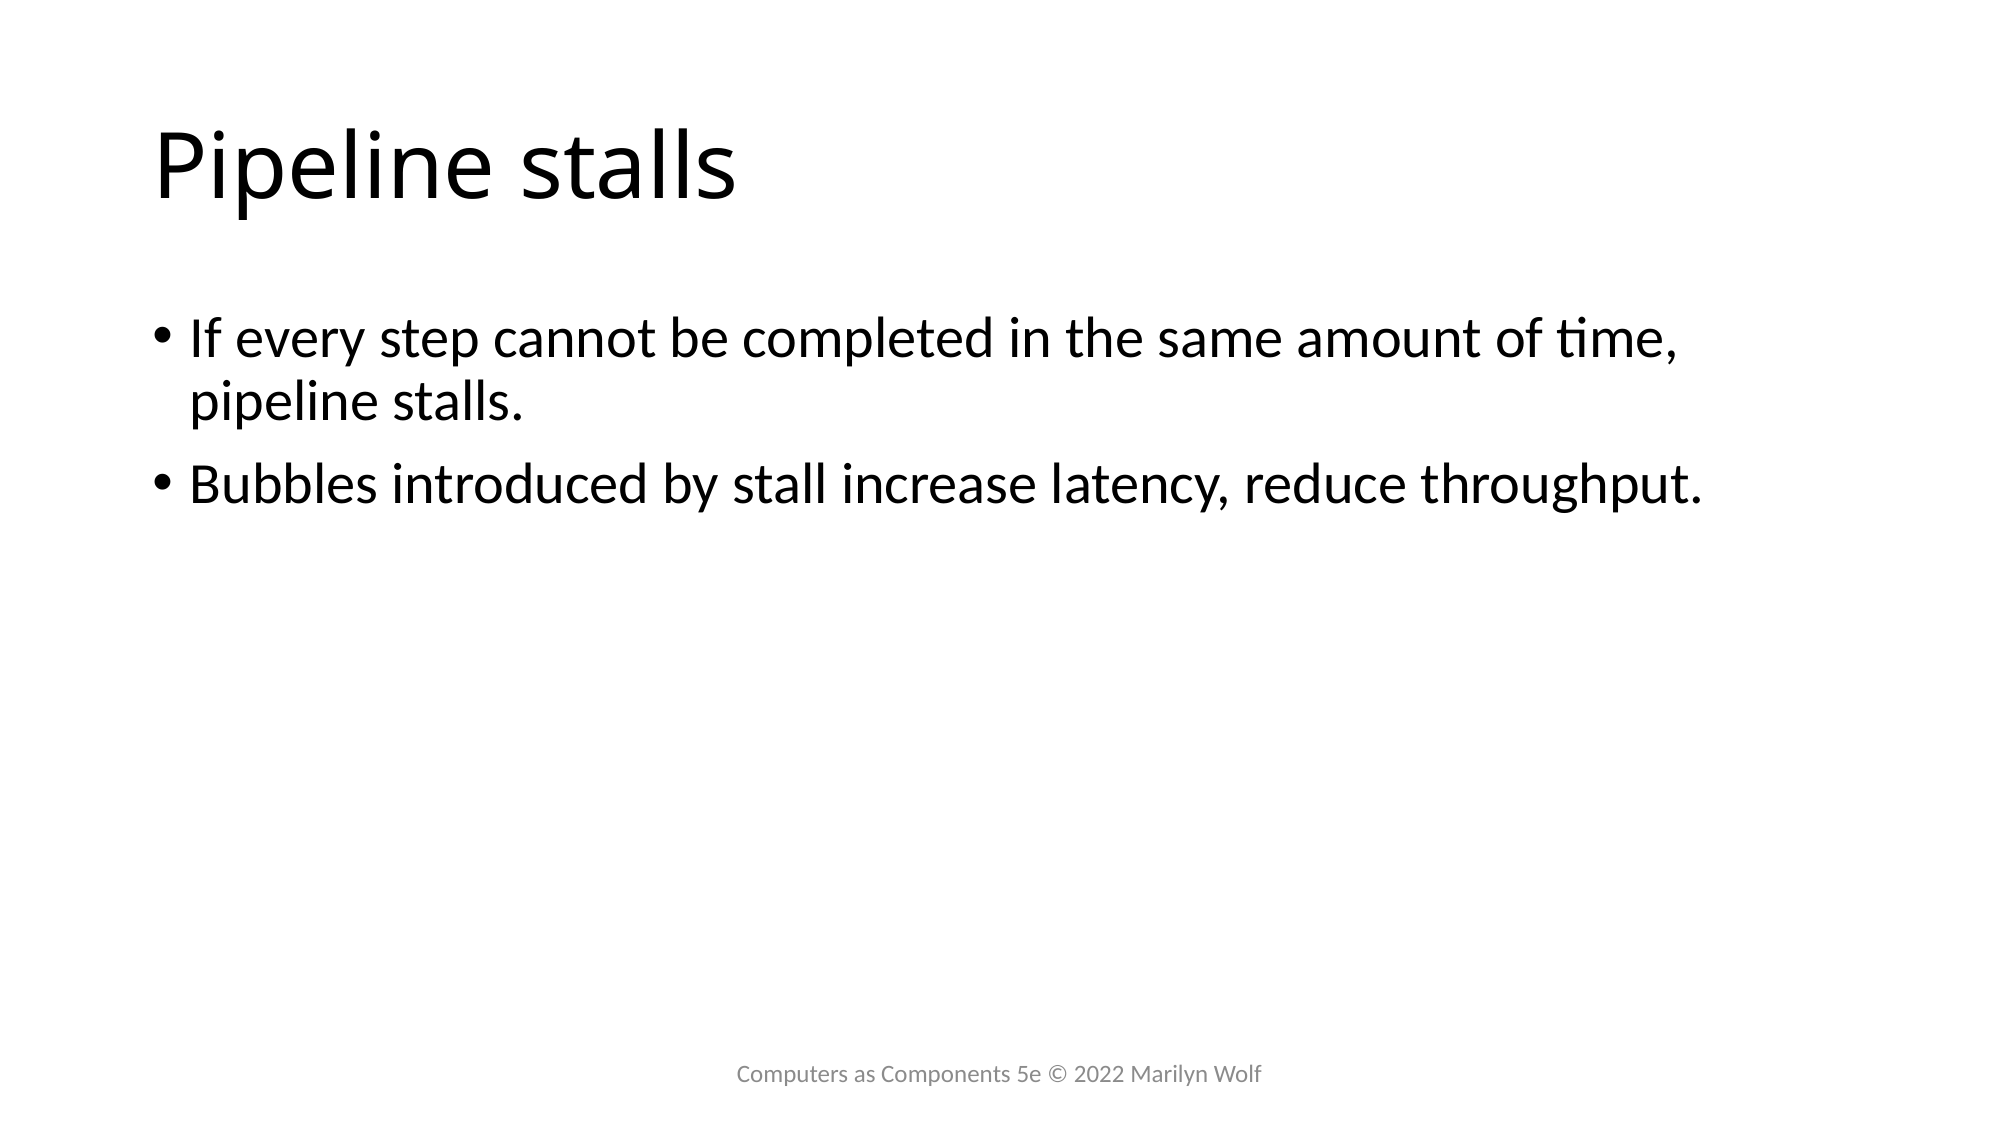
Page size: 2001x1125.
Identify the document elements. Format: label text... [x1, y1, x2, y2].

list If every step cannot be completed in the same amount of time, pipeline stalls. Bubbles introduced by stall increase latency, reduce throughput. [137, 299, 1863, 1014]
title Pipeline stalls [137, 59, 1863, 278]
footer Computers as Components 5e © 2022 Marilyn Wolf [662, 1042, 1338, 1103]
